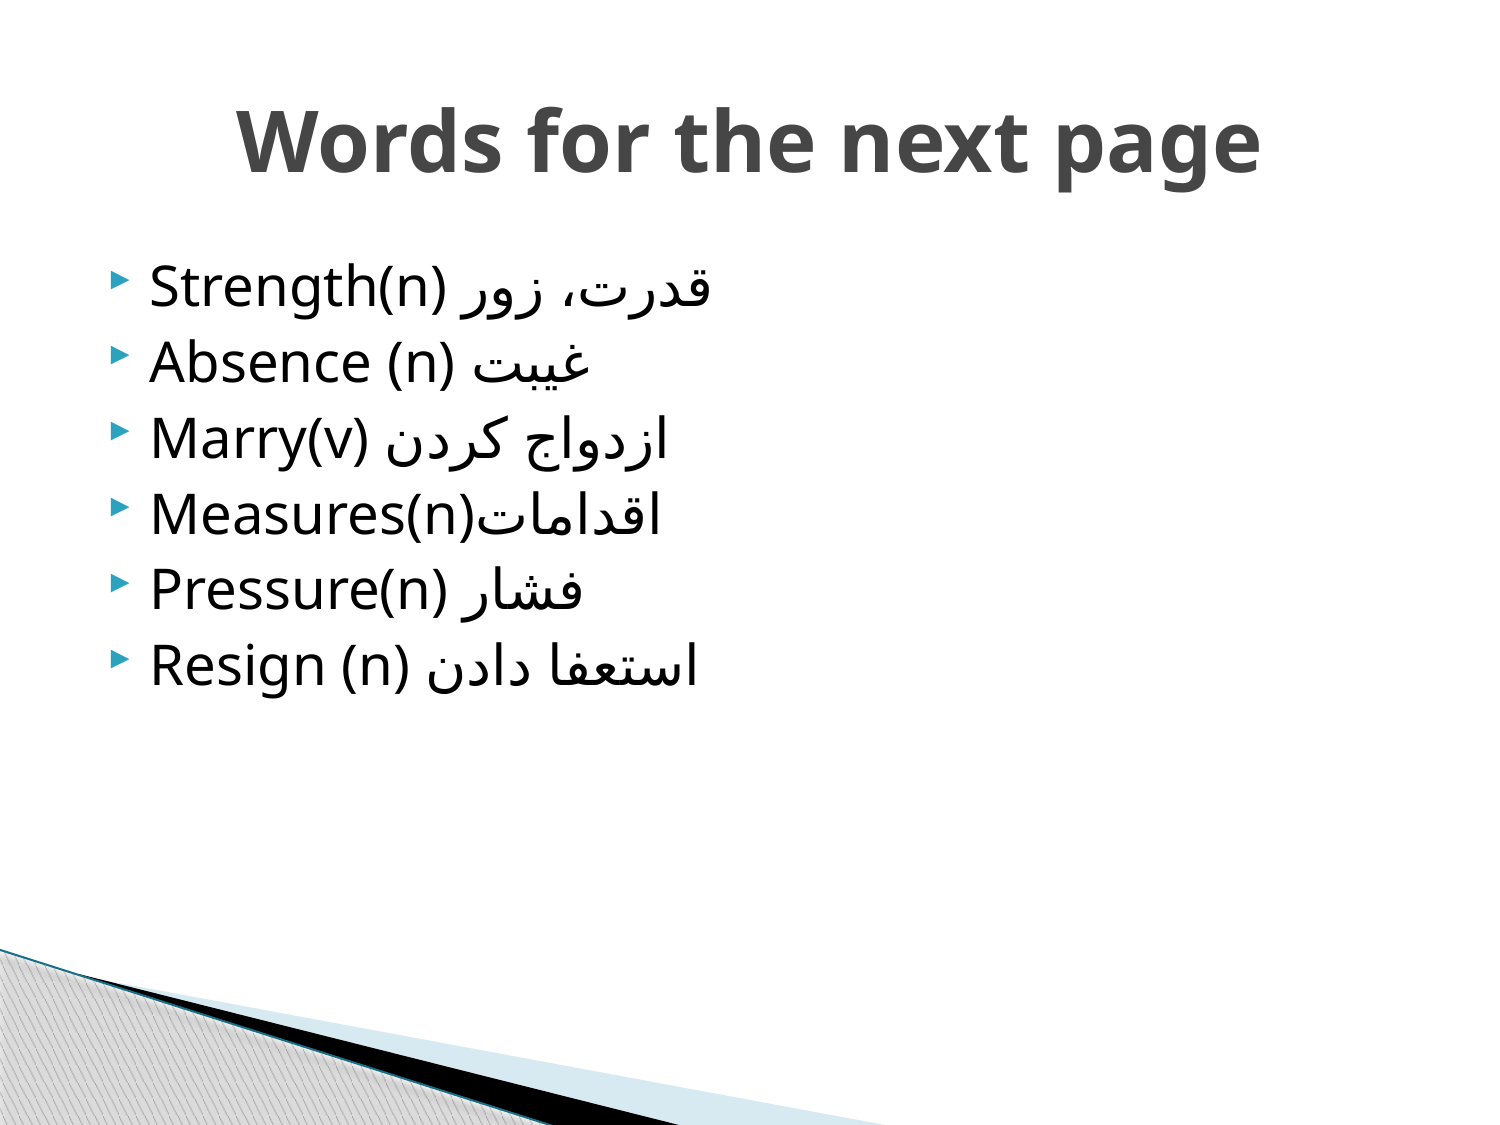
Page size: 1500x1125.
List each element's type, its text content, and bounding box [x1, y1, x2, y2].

title Words for the next page [75, 45, 1425, 233]
list Strength(n) قدرت، زور Absence (n) غیبت Marry(v) ازدواج کردن Measures(n)اقدامات Pressure(n) فشار Resign (n) استعفا دادن [75, 243, 1425, 986]
